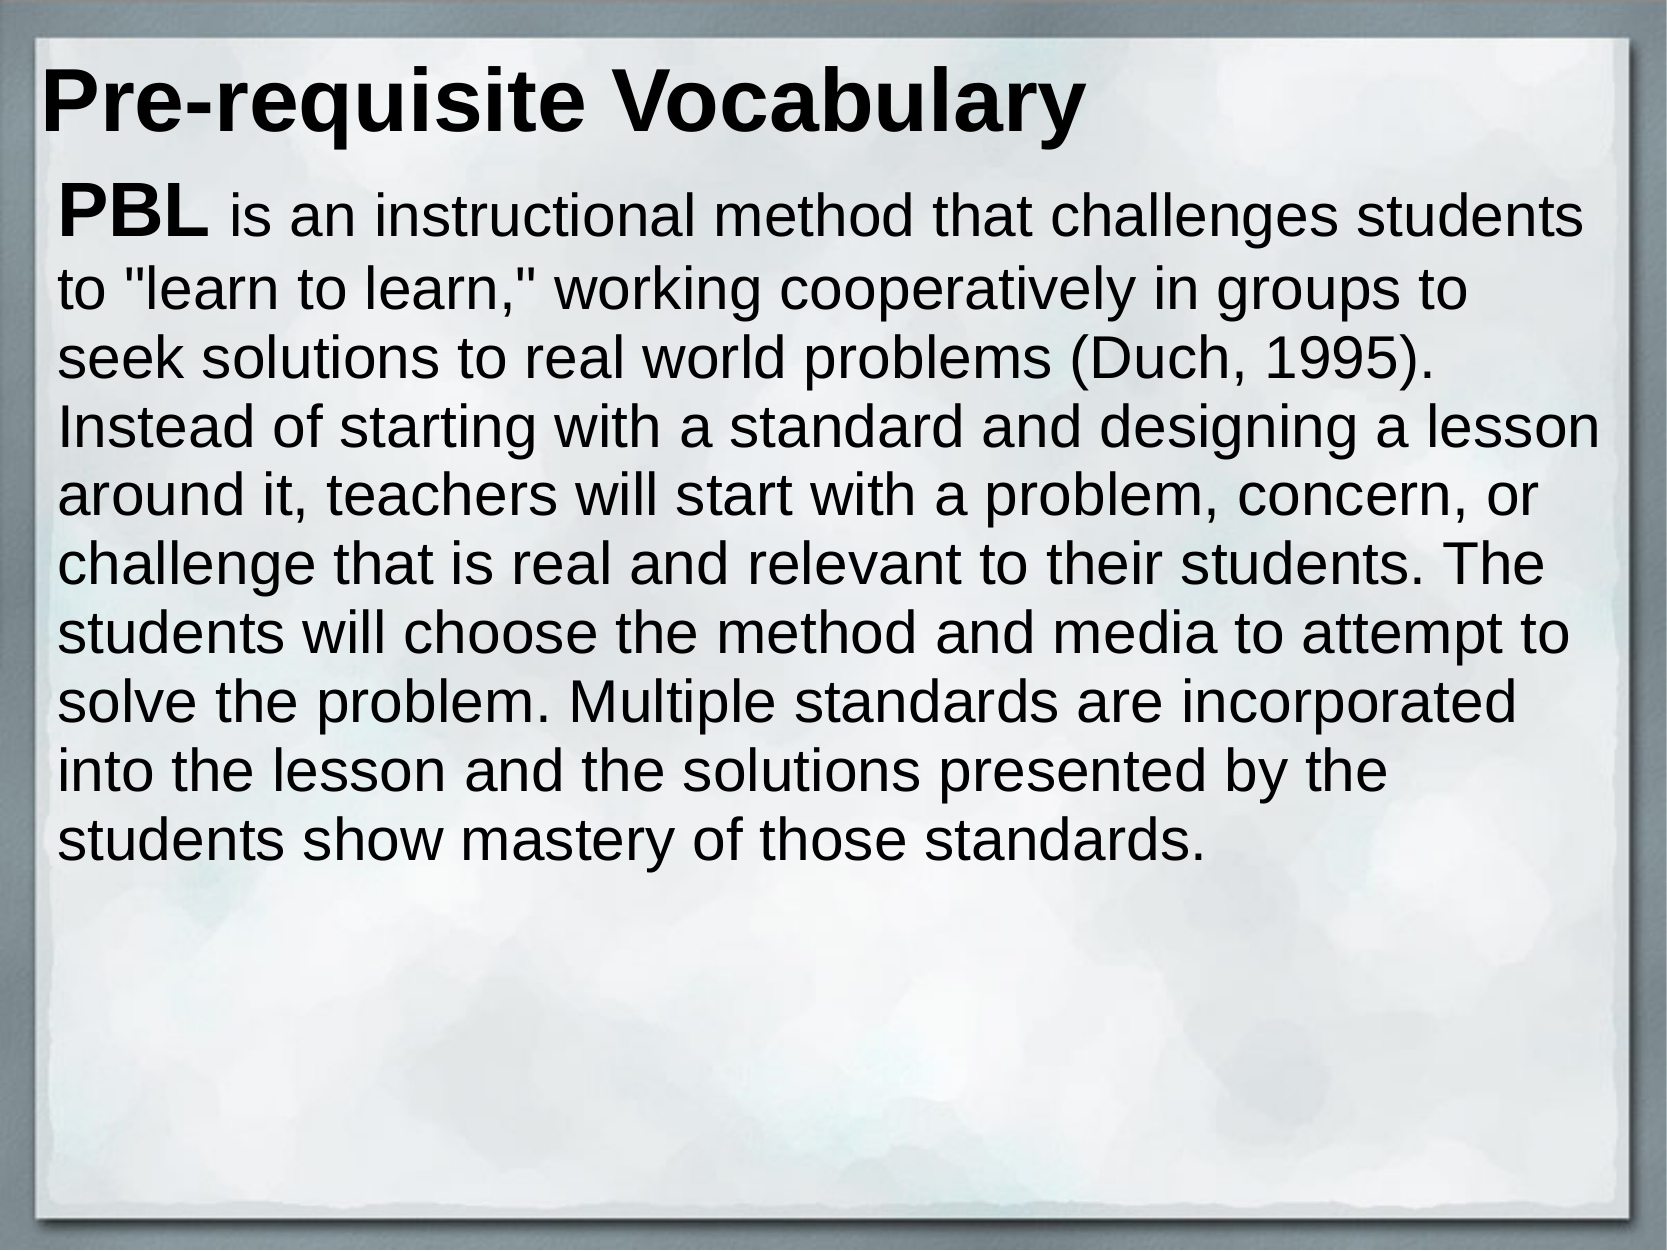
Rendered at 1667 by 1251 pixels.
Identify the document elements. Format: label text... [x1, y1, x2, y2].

list PBL is an instructional method that challenges students to "learn to learn," working cooperatively in groups to seek solutions to real world problems (Duch, 1995). Instead of starting with a standard and designing a lesson around it, teachers will start with a problem, concern, or challenge that is real and relevant to their students. The students will choose the method and media to attempt to solve the problem. Multiple standards are incorporated into the lesson and the solutions presented by the students show mastery of those standards. [57, 166, 1608, 1250]
title Pre-requisite Vocabulary [40, 50, 1626, 200]
picture [0, 0, 1667, 1250]
